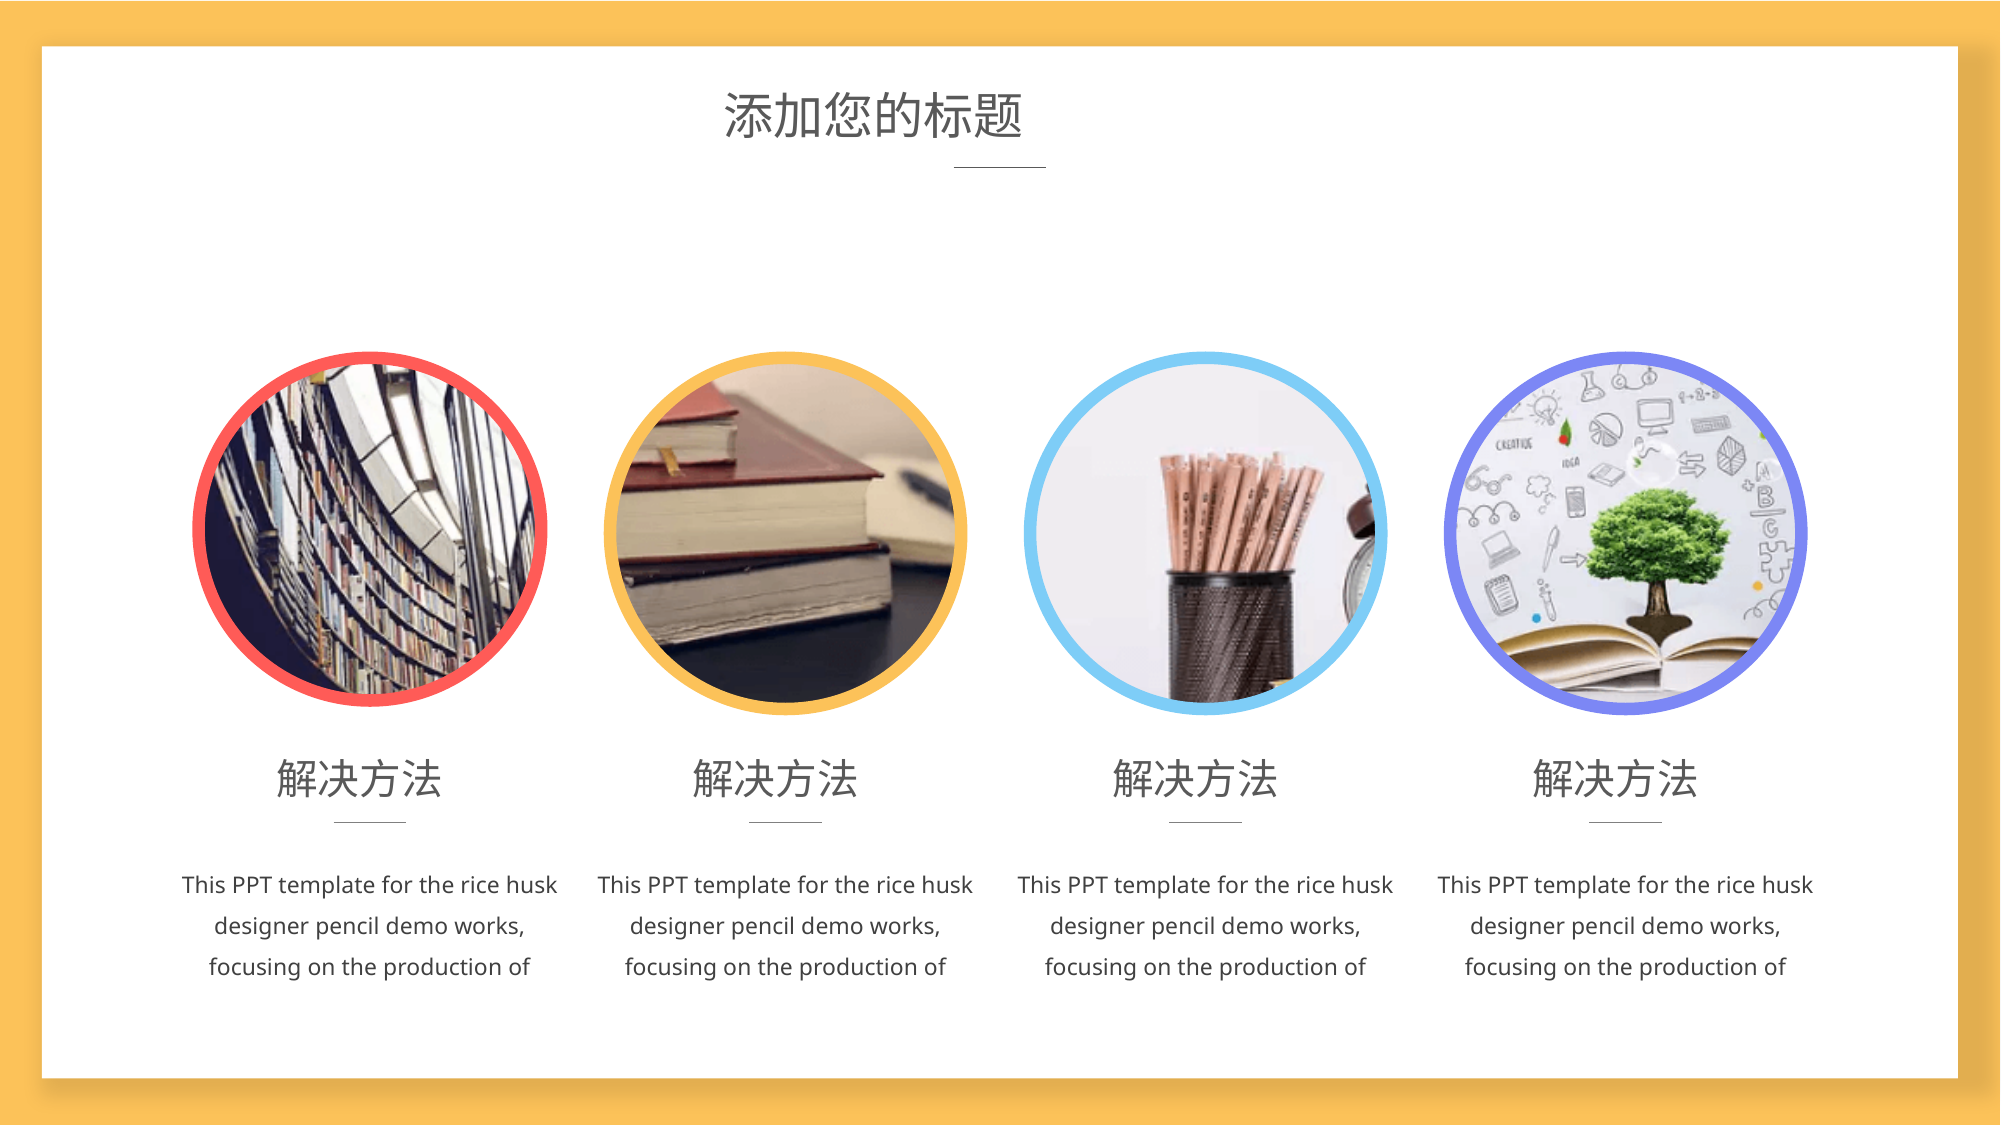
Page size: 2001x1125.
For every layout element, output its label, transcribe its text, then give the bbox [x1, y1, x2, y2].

text_box 添加您的标题 [708, 77, 1292, 153]
picture [1030, 357, 1382, 709]
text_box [1420, 745, 1831, 990]
picture [198, 357, 542, 701]
picture [609, 357, 962, 709]
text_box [164, 745, 575, 990]
picture [1450, 357, 1802, 709]
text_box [1000, 745, 1411, 990]
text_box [580, 745, 991, 990]
